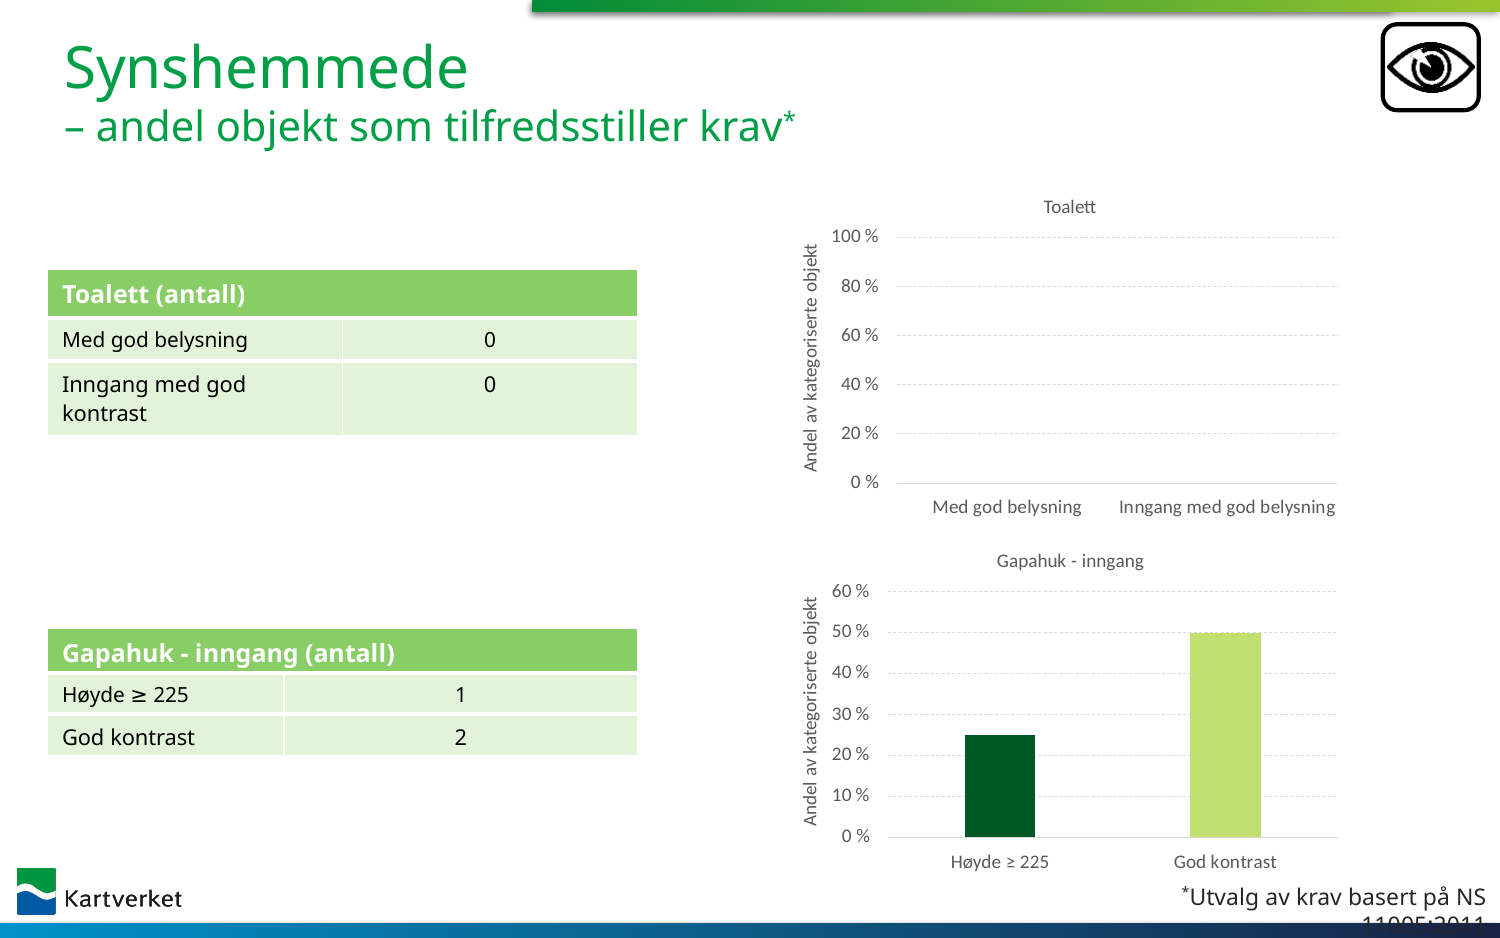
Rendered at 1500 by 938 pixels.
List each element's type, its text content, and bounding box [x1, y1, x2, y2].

table_cell Inngang med god kontrast [48, 363, 342, 435]
text_box *Utvalg av krav basert på NS 11005:2011 [1068, 873, 1500, 938]
table_cell 2 [285, 716, 637, 755]
picture [791, 187, 1348, 526]
picture [791, 541, 1349, 880]
table_cell 0 [343, 320, 637, 359]
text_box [1382, 24, 1480, 111]
table_cell God kontrast [48, 716, 283, 755]
table_header Toalett (antall) [48, 270, 637, 316]
table_cell Med god belysning [48, 320, 342, 359]
table_cell Høyde ≥ 225 [48, 675, 283, 712]
table_header Gapahuk - inngang (antall) [48, 629, 637, 671]
text_box Synshemmede – andel objekt som tilfredsstiller krav* [49, 24, 1431, 158]
table_cell 1 [285, 675, 637, 712]
table_cell 0 [343, 363, 637, 435]
